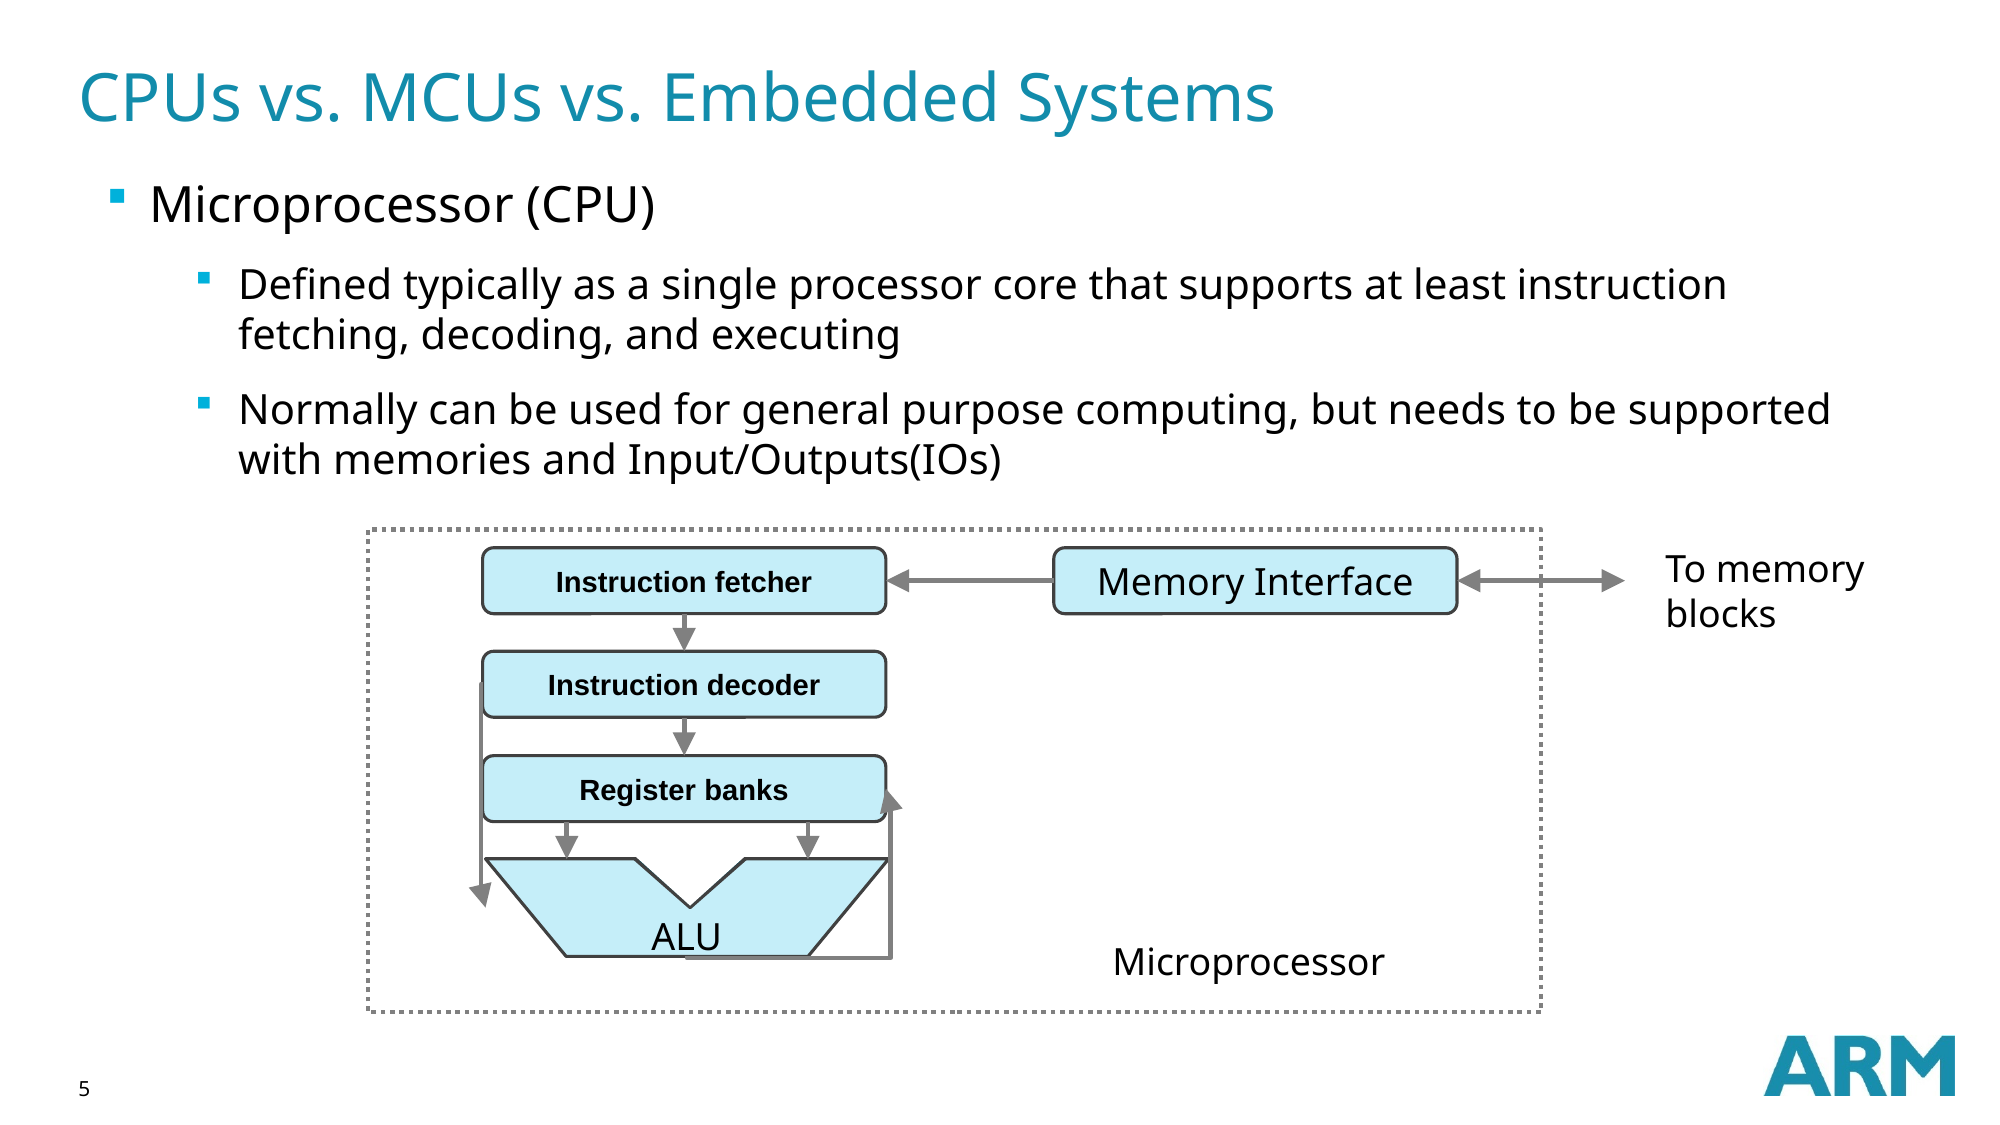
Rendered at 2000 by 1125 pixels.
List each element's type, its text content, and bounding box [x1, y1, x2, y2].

text_box Instruction fetcher [482, 547, 886, 614]
text_box Microprocessor [1097, 930, 1457, 991]
list Microprocessor (CPU) Defined typically as a single processor core that supports at least instruction fetching, decoding, and executing Normally can be used for general purpose computing, but needs to be supported with memories and Input/Outputs(IOs) [106, 172, 1895, 533]
text_box Instruction decoder [482, 651, 886, 718]
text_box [702, 772, 871, 973]
text_box Memory Interface [1053, 547, 1458, 614]
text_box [877, 855, 889, 957]
text_box Register banks [532, 755, 886, 822]
text_box To memory blocks [1650, 537, 1927, 643]
text_box [368, 533, 1541, 1013]
title CPUs vs. MCUs vs. Embedded Systems [78, 55, 1910, 150]
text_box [485, 855, 695, 957]
picture [1763, 1035, 1955, 1096]
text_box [482, 683, 527, 908]
